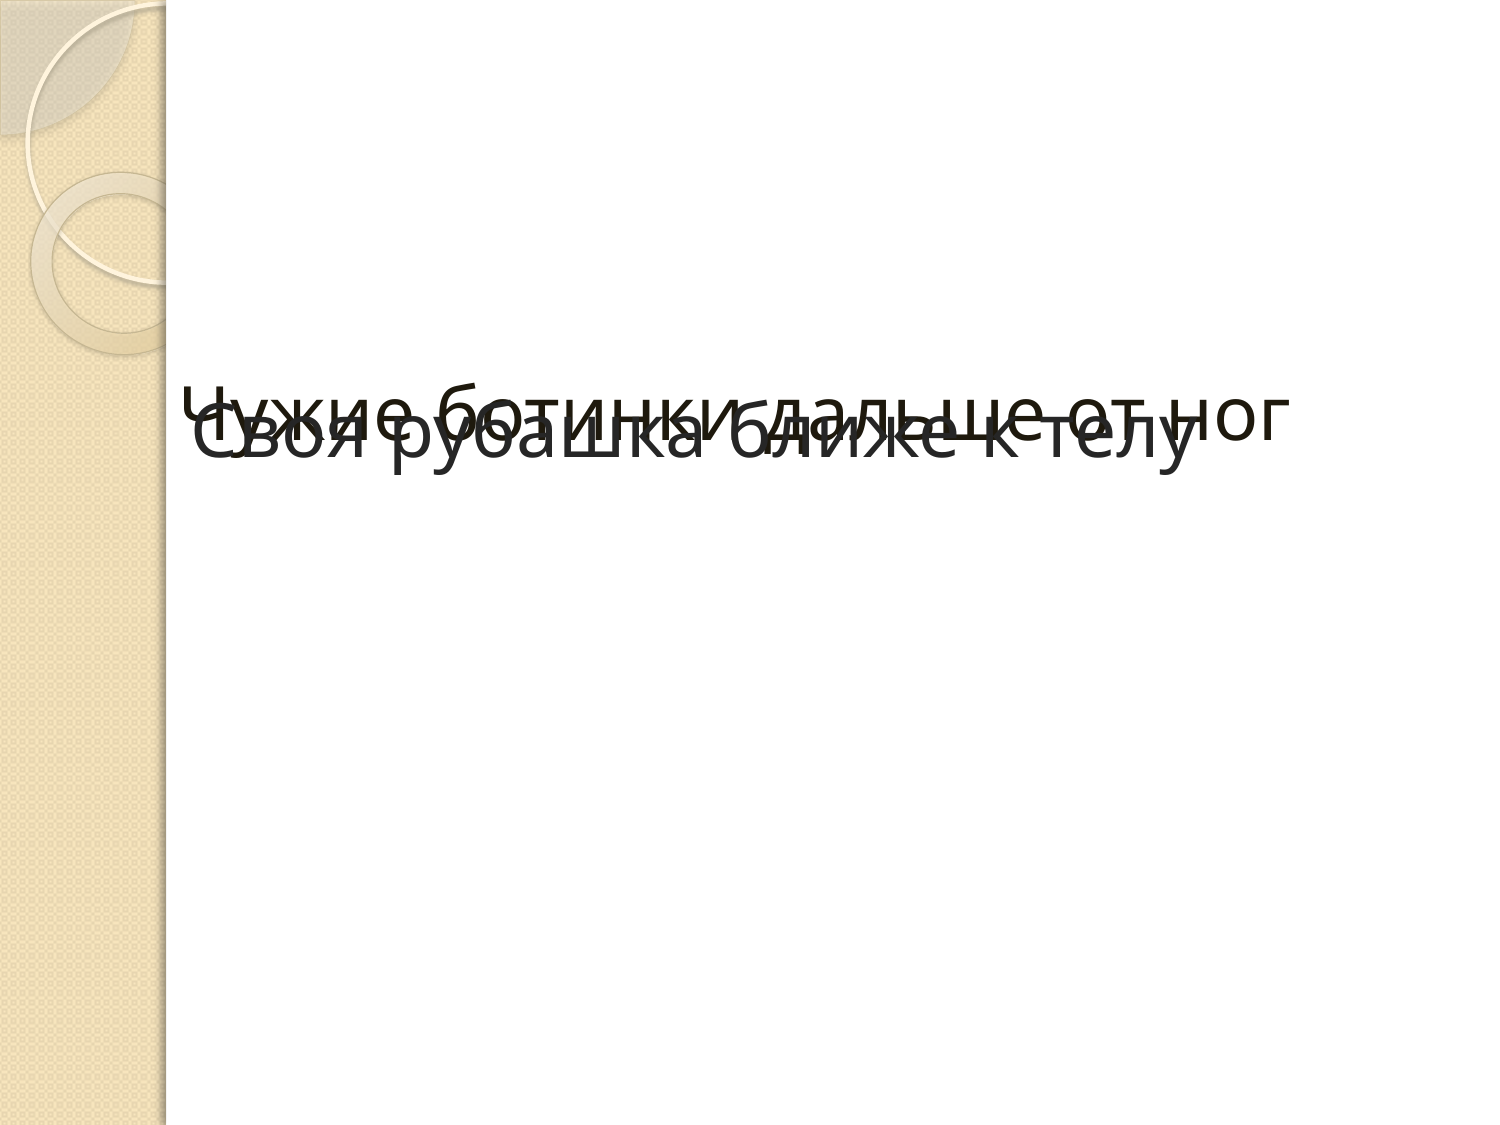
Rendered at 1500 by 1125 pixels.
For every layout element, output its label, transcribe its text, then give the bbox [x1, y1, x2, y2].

text_box Своя рубашка ближе к телу [175, 375, 1430, 517]
title Чужие ботинки дальше от ног [164, 339, 1500, 482]
